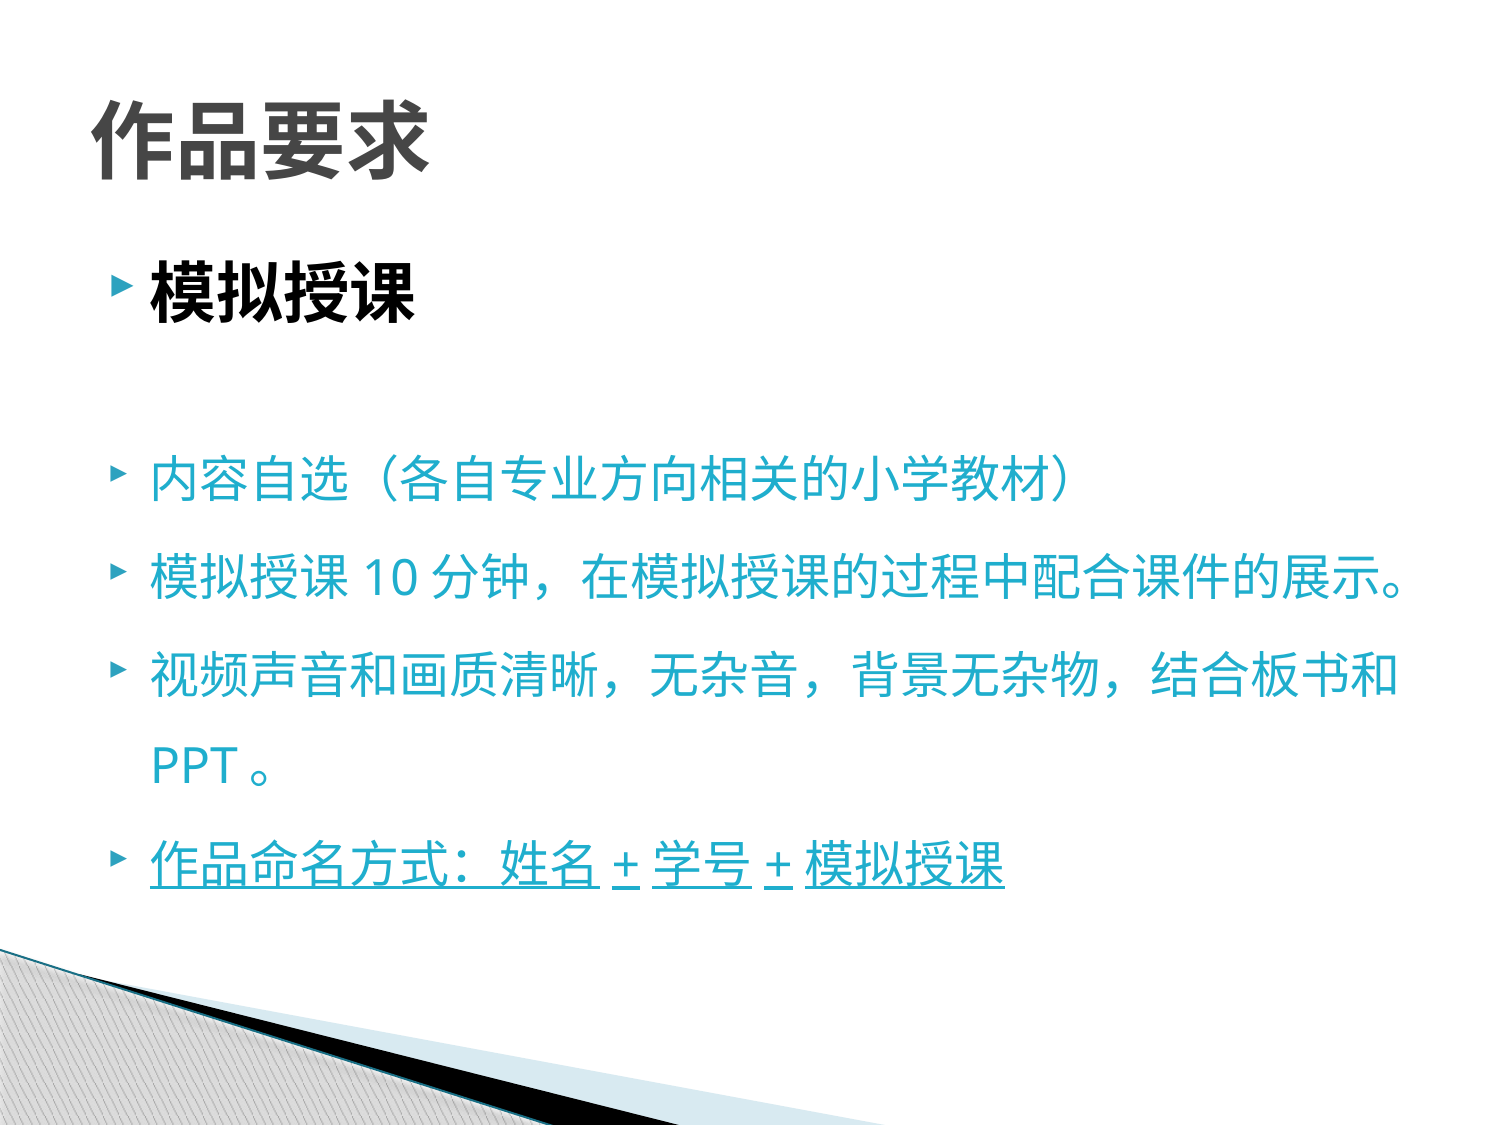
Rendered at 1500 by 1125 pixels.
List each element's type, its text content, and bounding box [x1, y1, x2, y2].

list 模拟授课 内容自选（各自专业方向相关的小学教材） 模拟授课10分钟，在模拟授课的过程中配合课件的展示。 视频声音和画质清晰，无杂音，背景无杂物，结合板书和PPT。 作品命名方式：姓名+学号+模拟授课 [75, 243, 1425, 986]
title 作品要求 [75, 45, 1425, 233]
